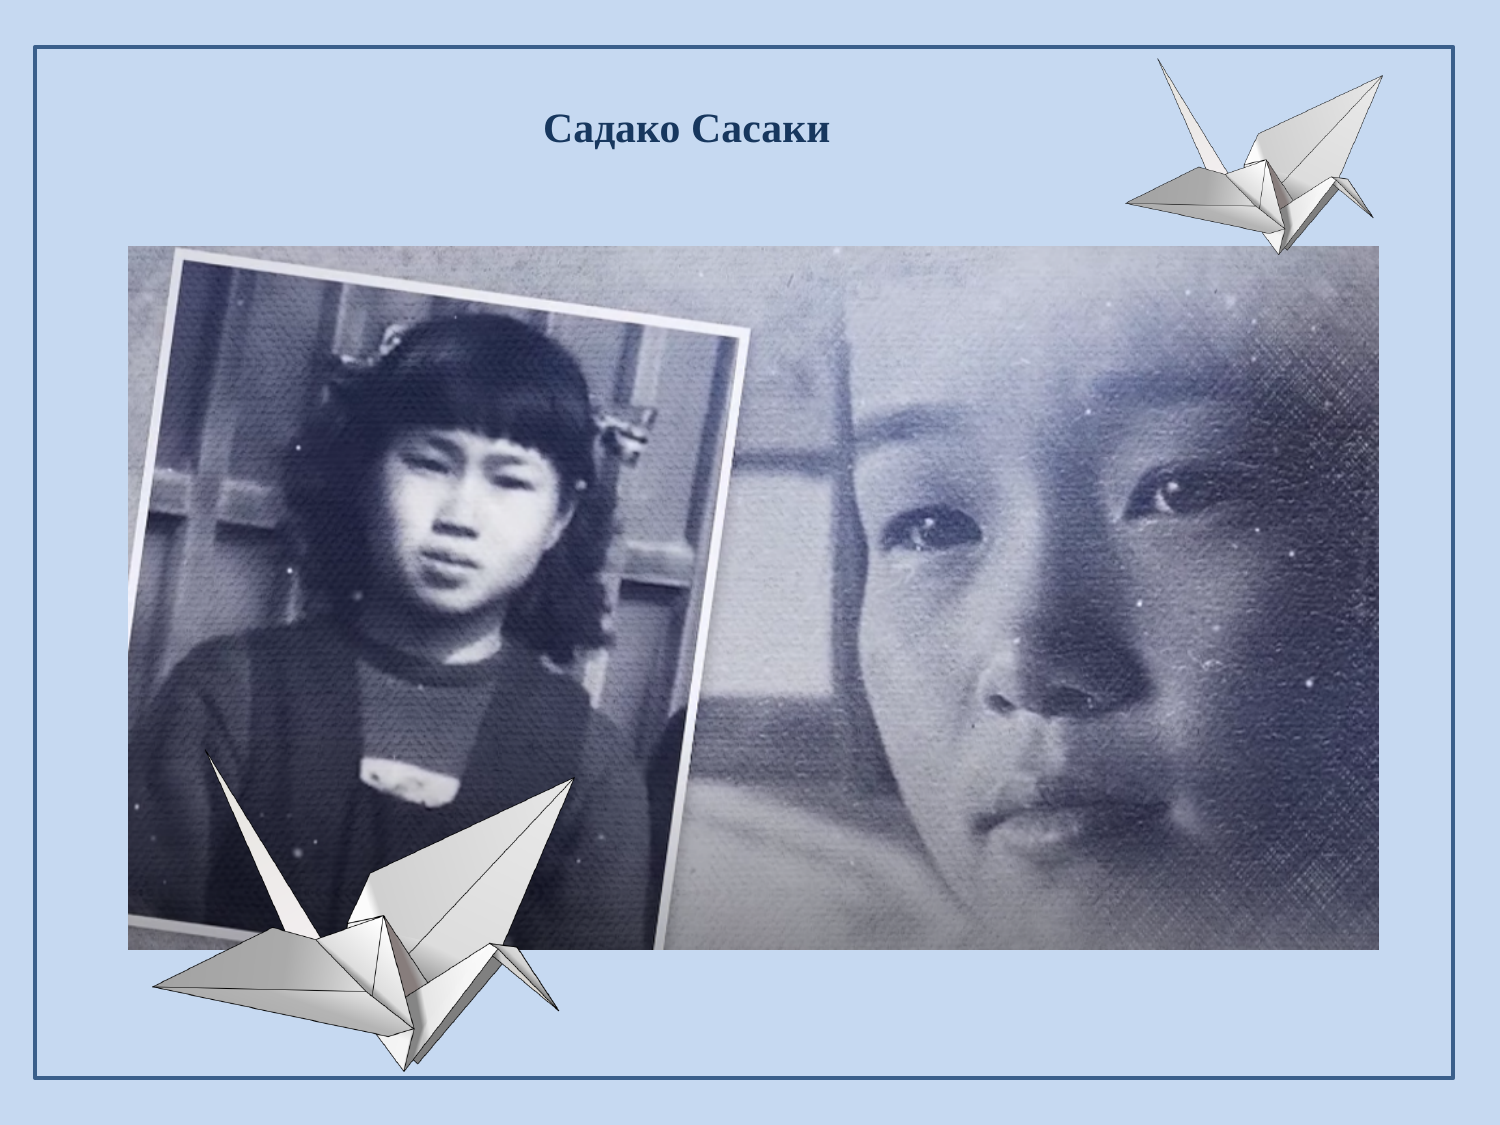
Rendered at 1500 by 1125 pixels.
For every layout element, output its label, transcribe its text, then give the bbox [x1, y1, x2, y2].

text_box Садако Сасаки [528, 93, 846, 159]
picture [128, 58, 1383, 1072]
text_box [33, 45, 1455, 1080]
